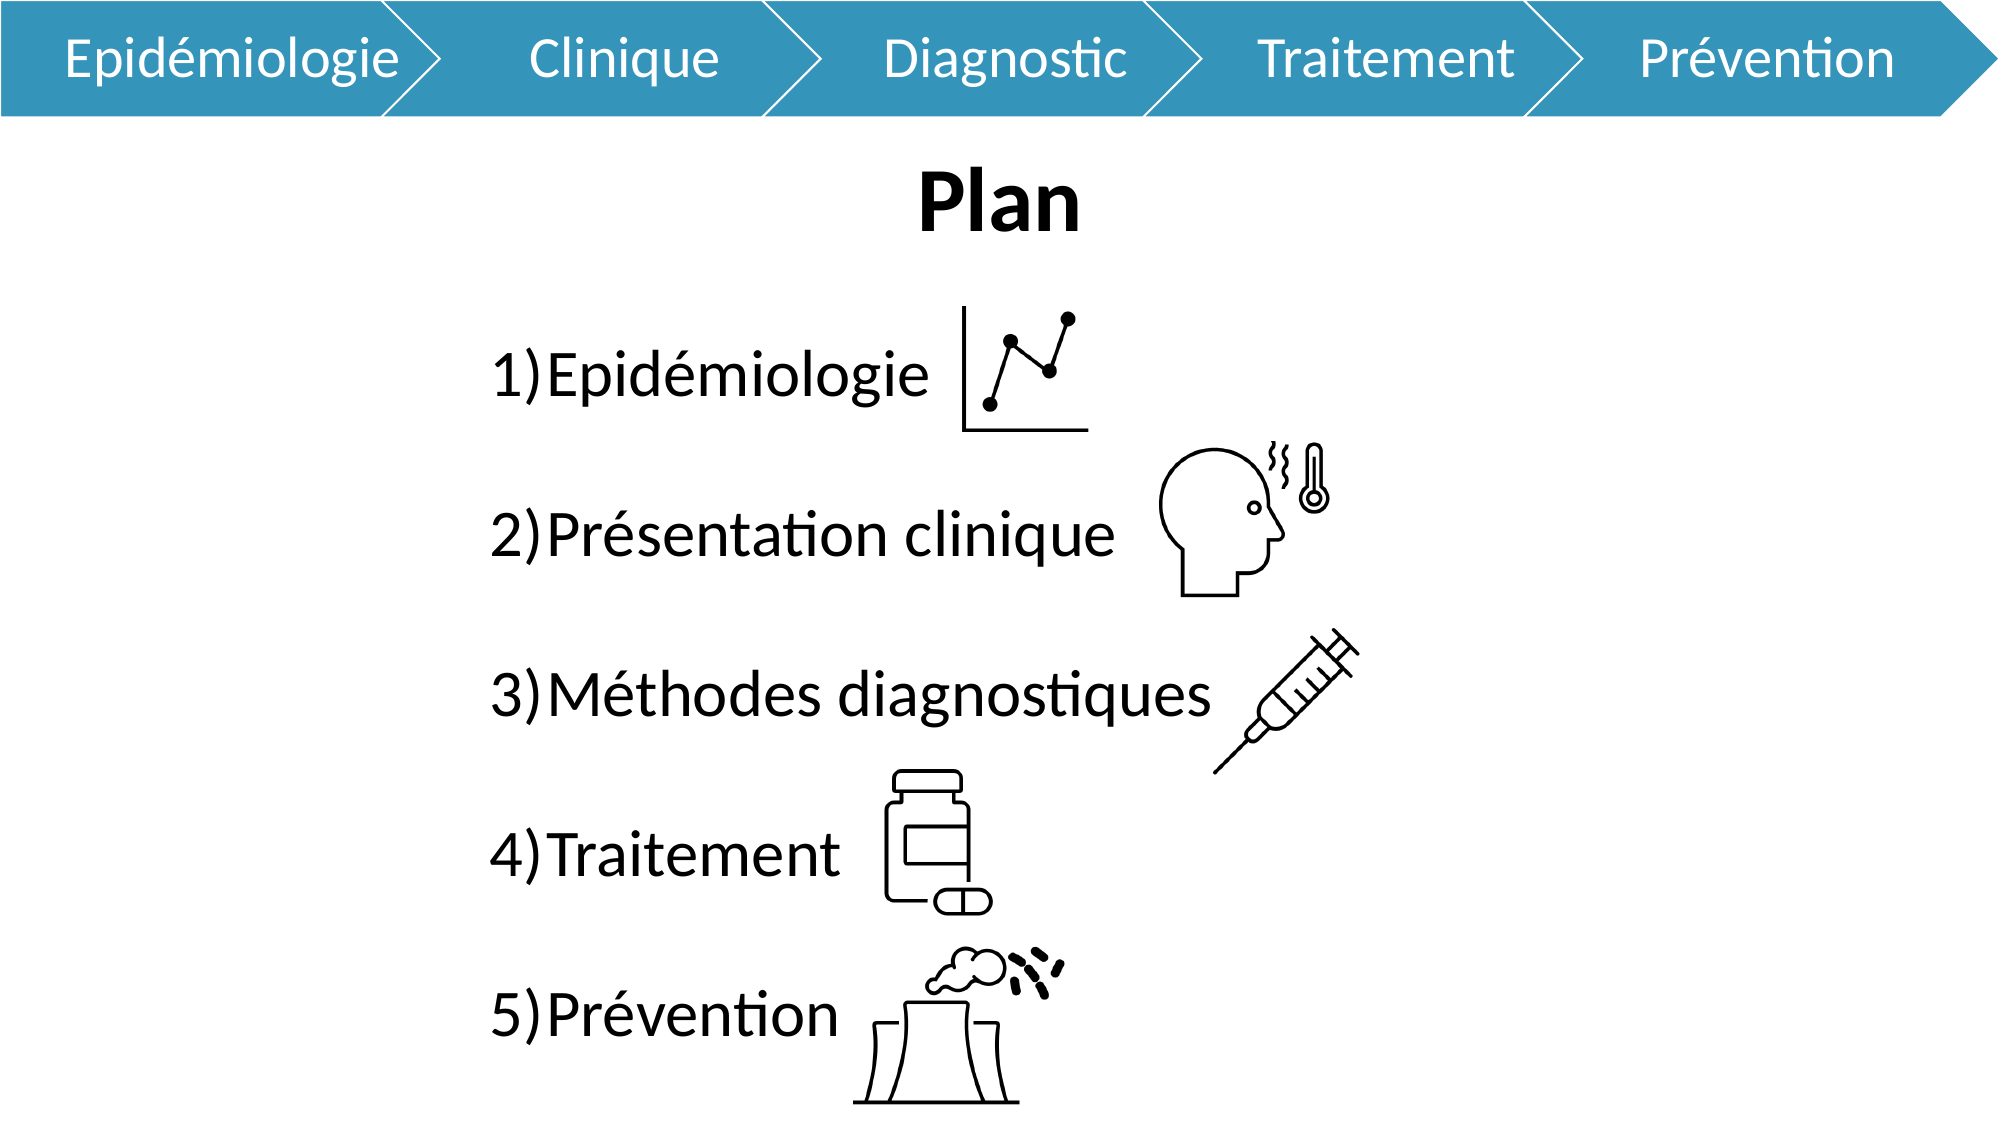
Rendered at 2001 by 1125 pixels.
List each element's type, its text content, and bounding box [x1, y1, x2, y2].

picture [1155, 437, 1376, 789]
picture [936, 277, 1114, 456]
picture [849, 754, 1028, 932]
text_box Plan Epidémiologie Présentation clinique Méthodes diagnostiques Traitement Prévention [474, 132, 1525, 1057]
picture [847, 939, 1071, 1117]
